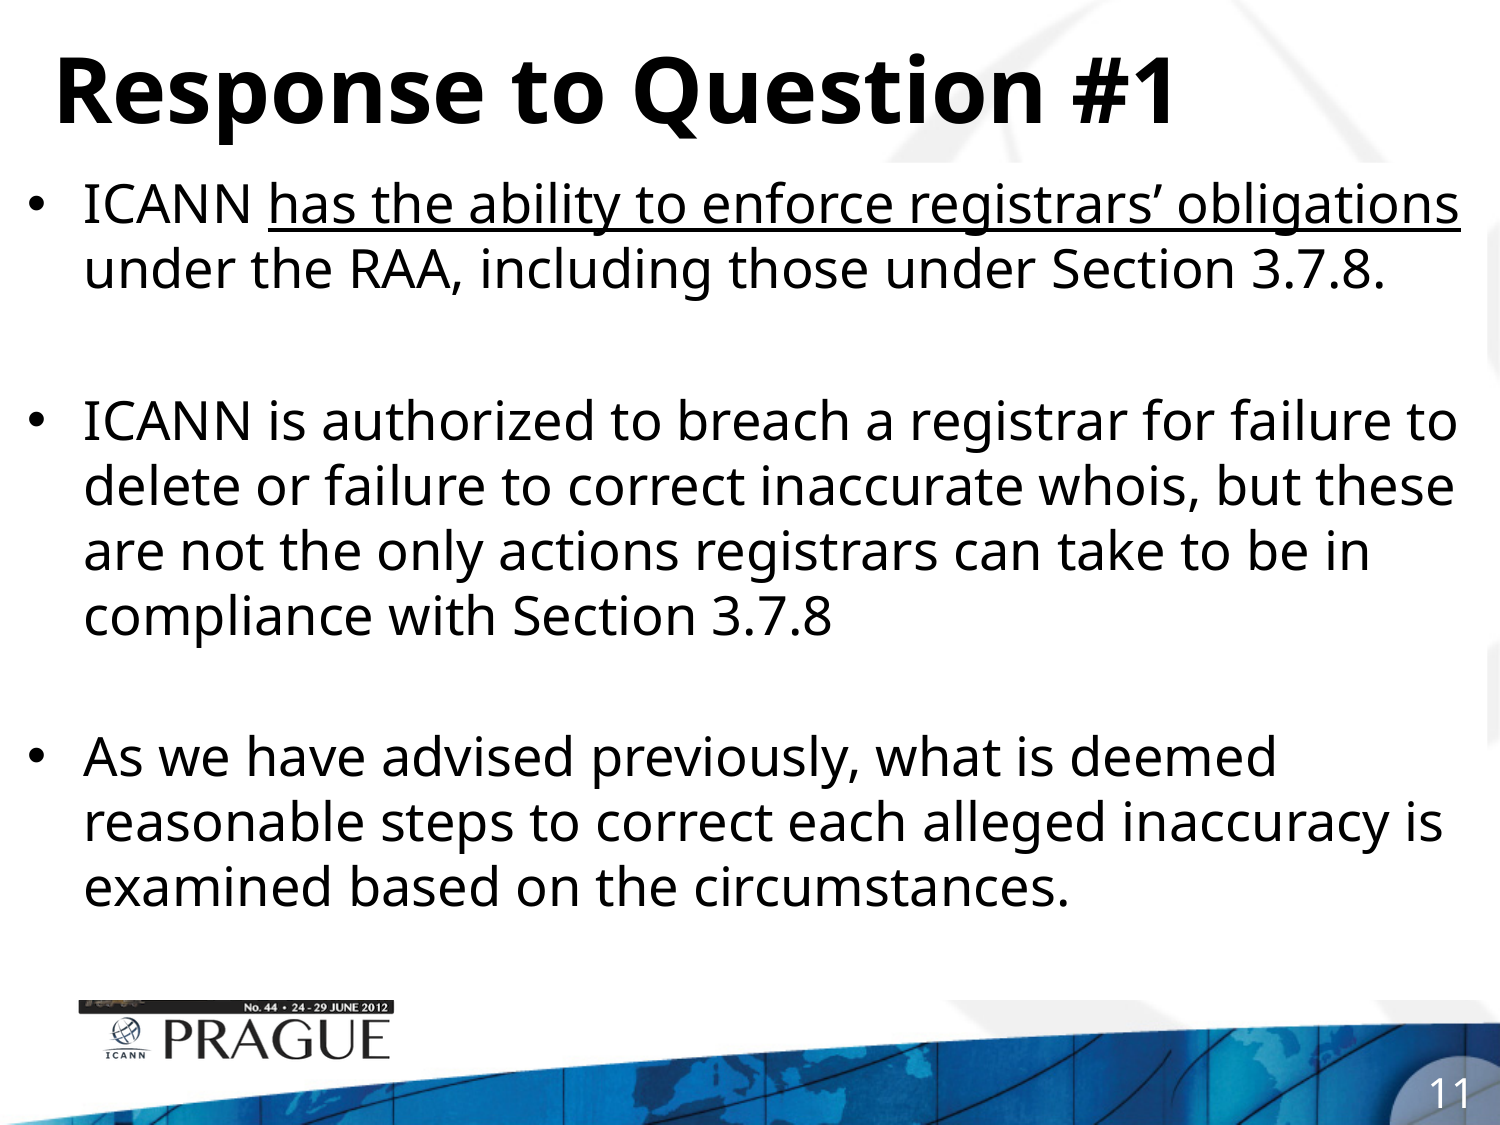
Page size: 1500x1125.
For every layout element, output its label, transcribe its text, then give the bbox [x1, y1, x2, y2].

list ICANN has the ability to enforce registrars’ obligations under the RAA, including those under Section 3.7.8. ICANN is authorized to breach a registrar for failure to delete or failure to correct inaccurate whois, but these are not the only actions registrars can take to be in compliance with Section 3.7.8 As we have advised previously, what is deemed reasonable steps to correct each alleged inaccuracy is examined based on the circumstances. [12, 162, 1488, 1000]
title Response to Question #1 [37, 24, 1388, 143]
slide_number 11 [1412, 1059, 1500, 1120]
picture [0, 0, 1500, 1125]
